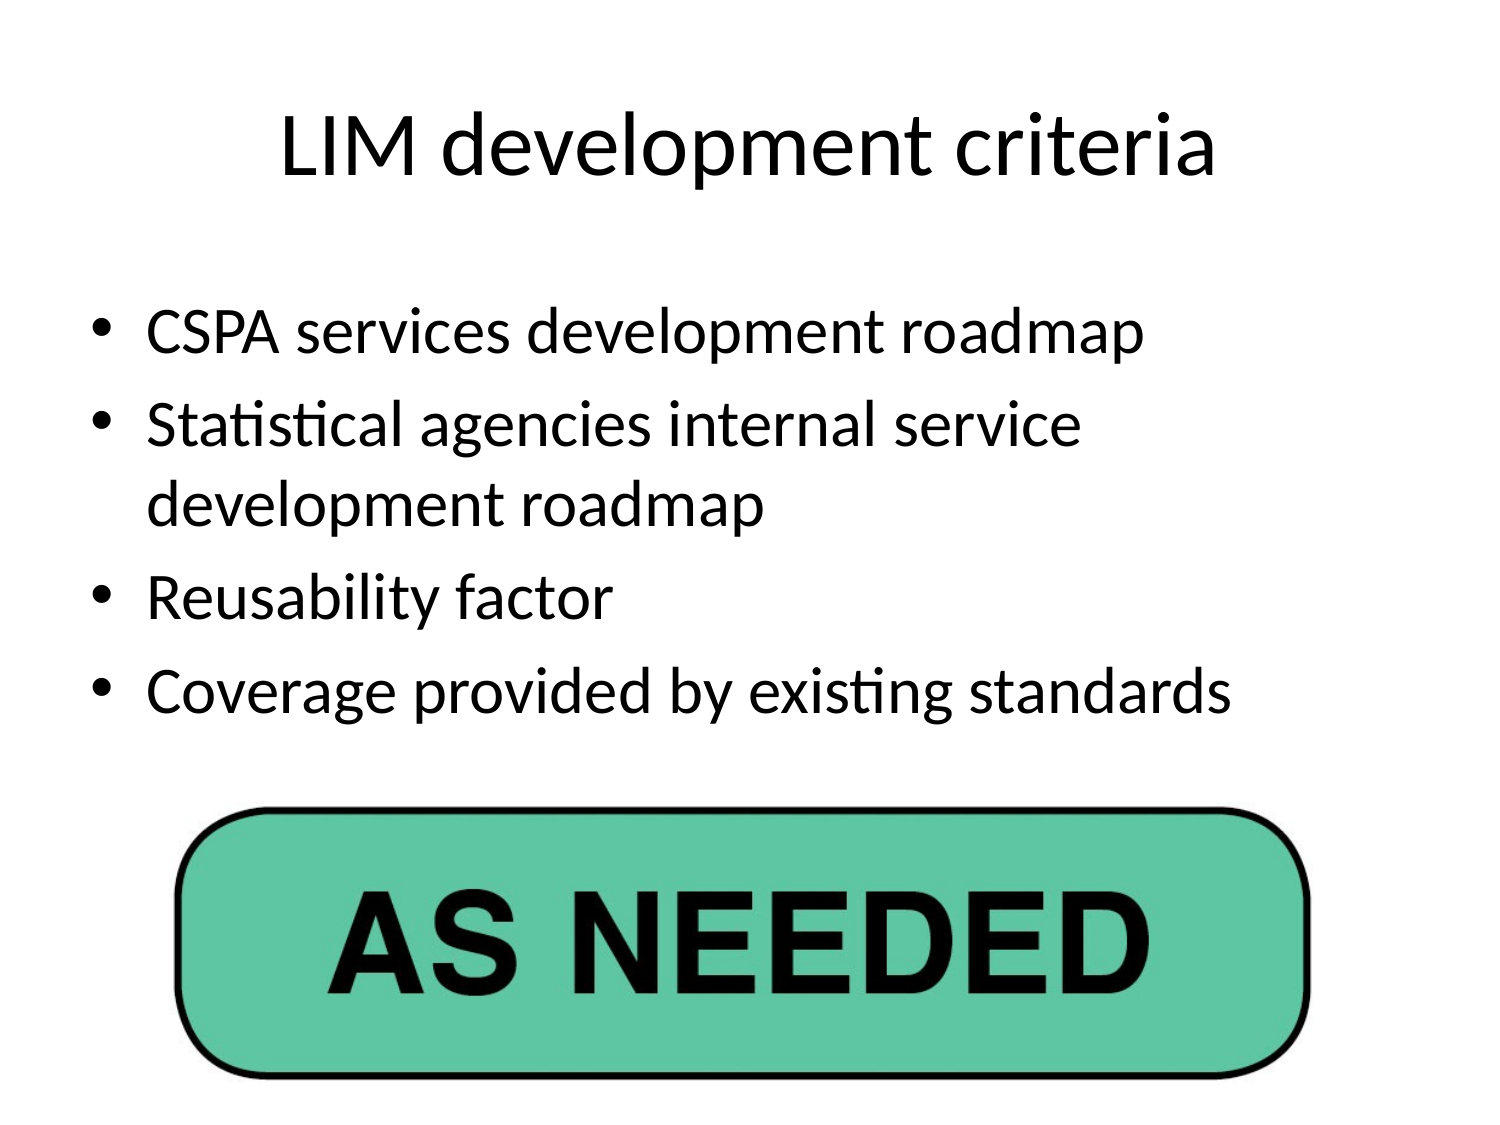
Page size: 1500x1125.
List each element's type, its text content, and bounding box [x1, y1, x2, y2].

list CSPA services development roadmap Statistical agencies internal service development roadmap Reusability factor Coverage provided by existing standards [74, 278, 1426, 788]
title LIM development criteria [74, 44, 1426, 233]
picture [159, 794, 1322, 1125]
